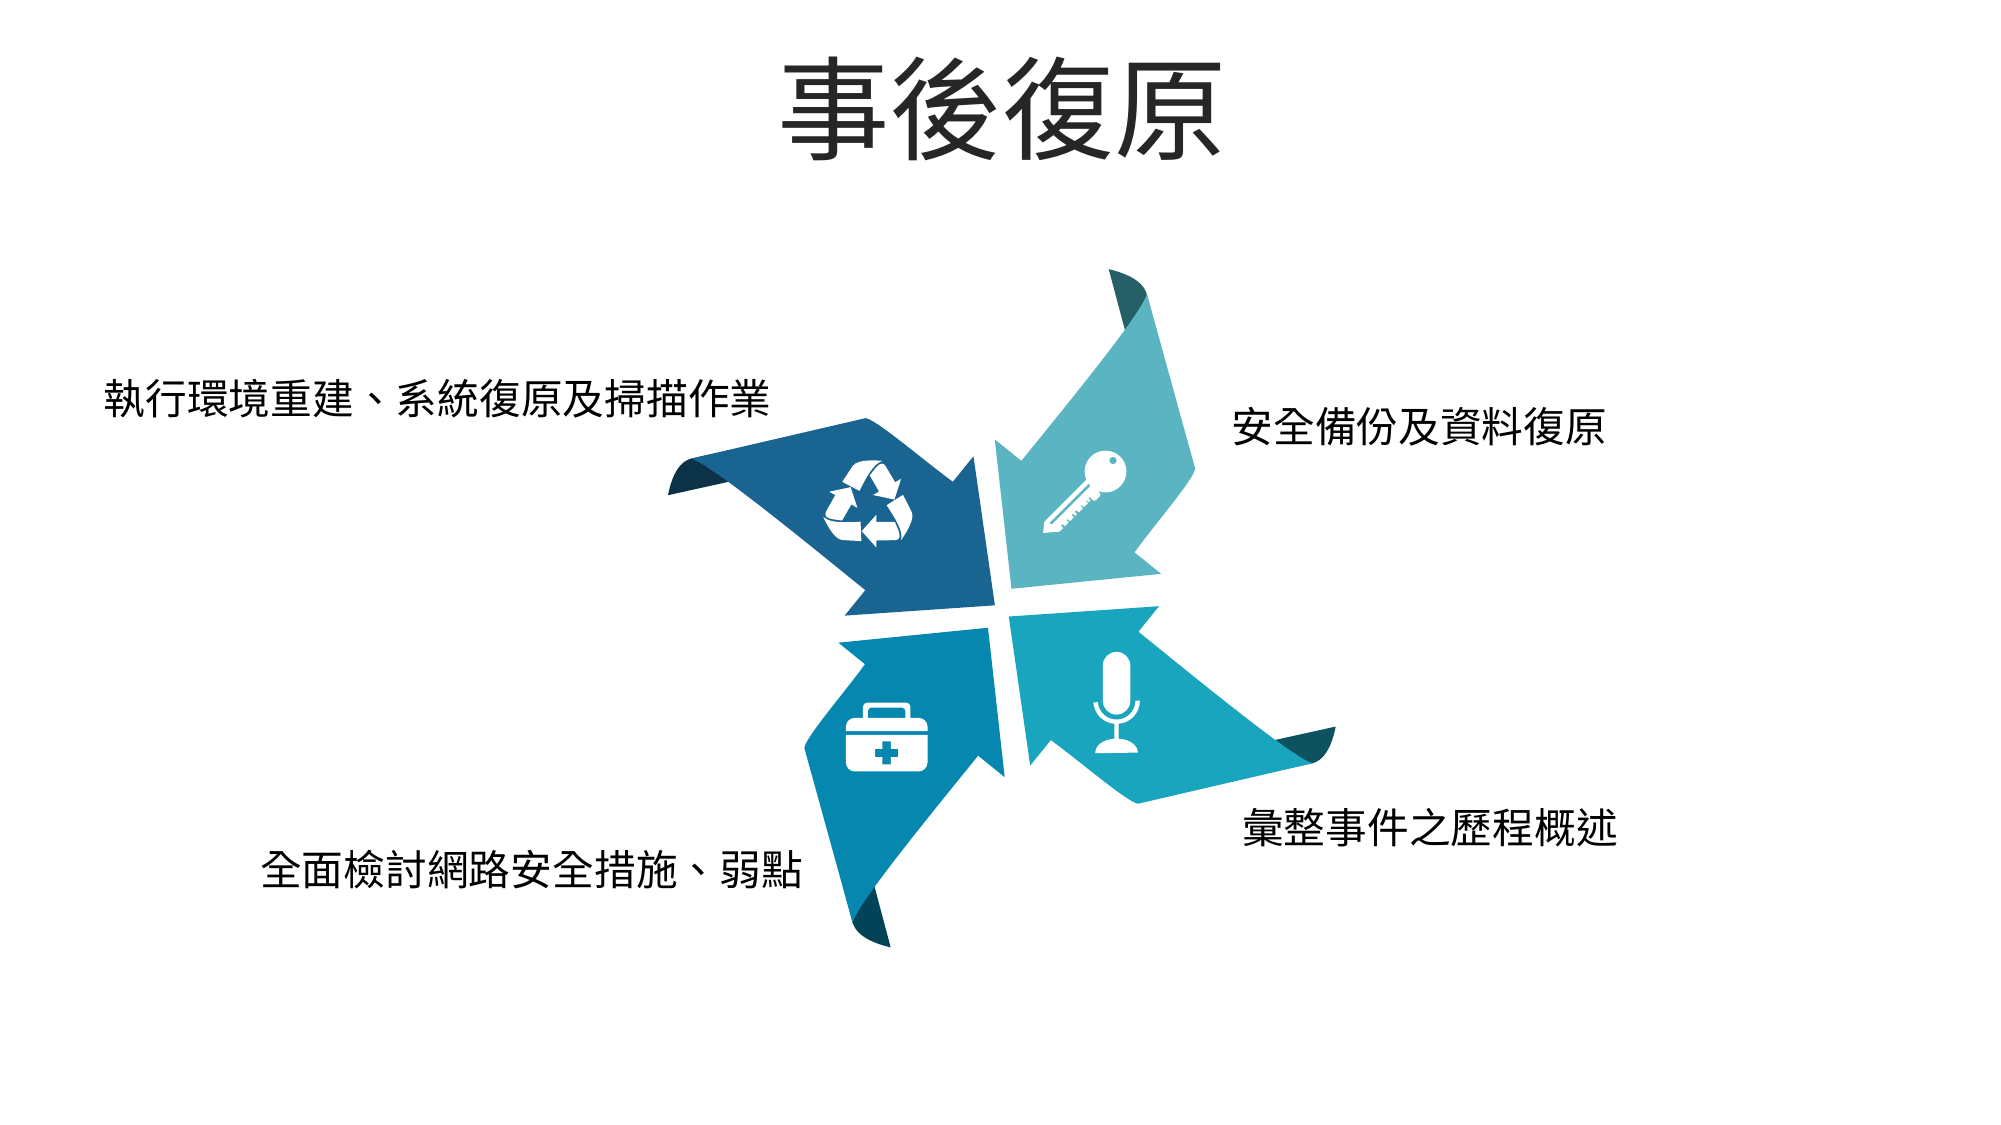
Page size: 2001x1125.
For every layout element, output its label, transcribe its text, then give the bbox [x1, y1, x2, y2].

list 事後復原 [53, 55, 1952, 175]
text_box 執行環境重建、系統復原及掃描作業 [103, 365, 661, 431]
text_box 安全備份及資料復原 [1344, 393, 1797, 459]
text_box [661, 268, 1344, 952]
text_box 彙整事件之歷程概述 [1344, 794, 1808, 859]
text_box 全面檢討網路安全措施、弱點 [260, 836, 661, 901]
